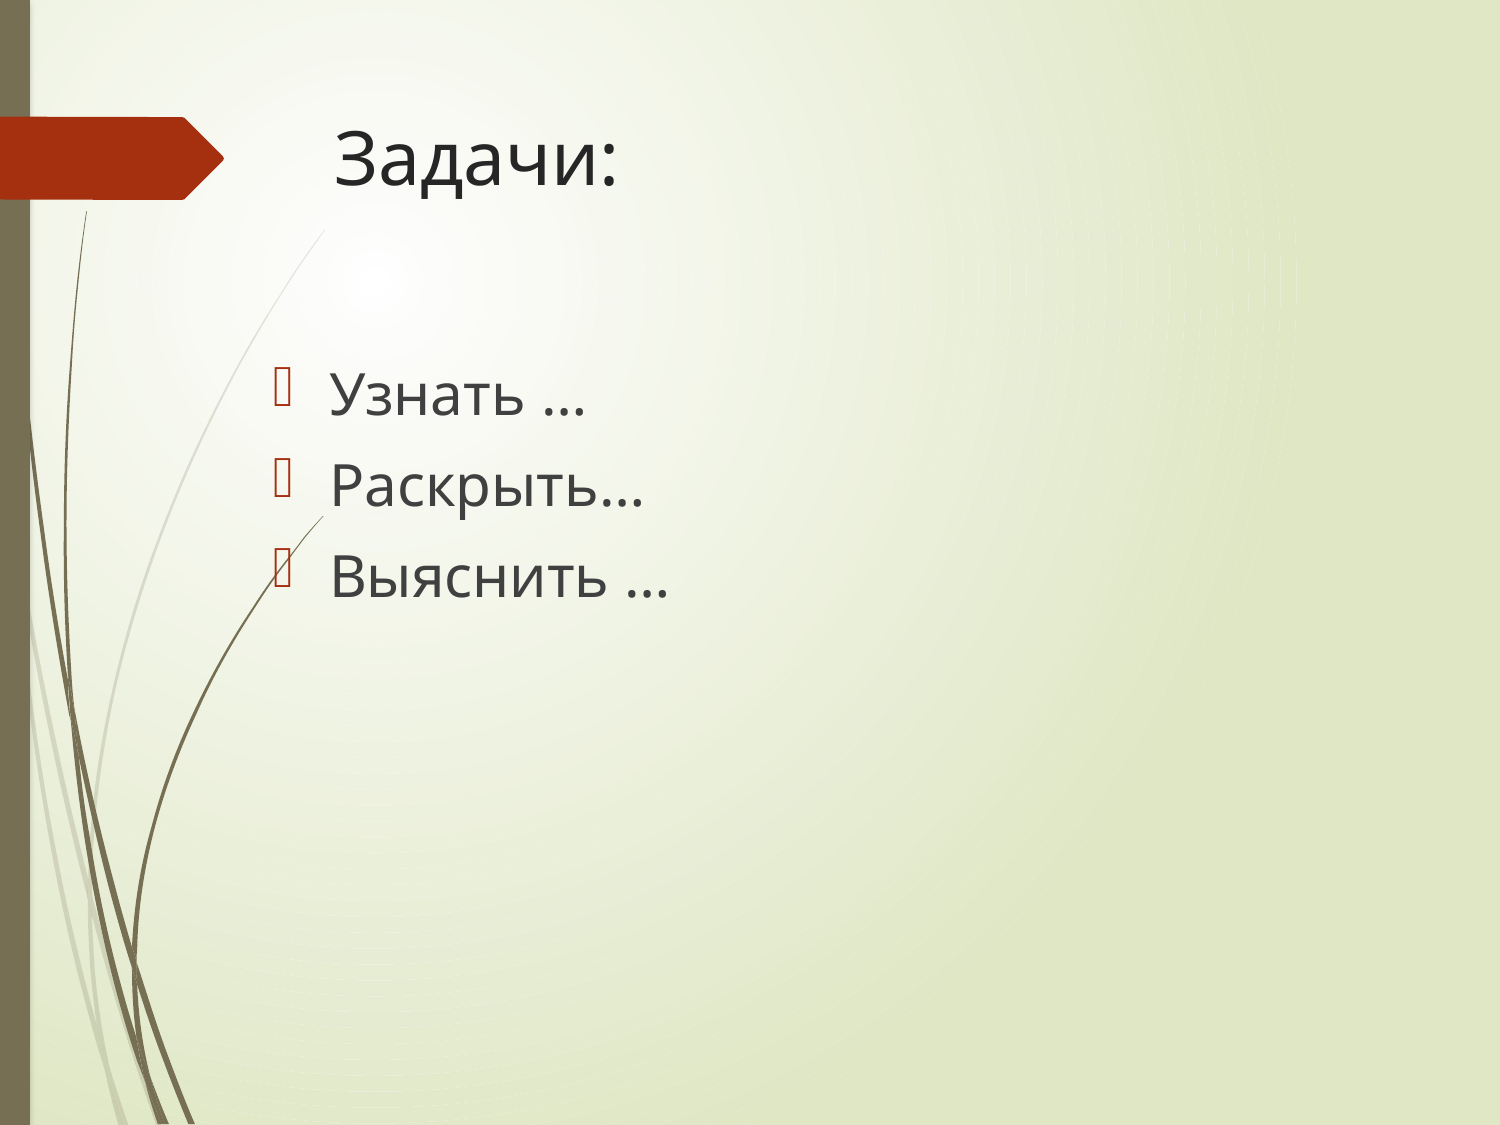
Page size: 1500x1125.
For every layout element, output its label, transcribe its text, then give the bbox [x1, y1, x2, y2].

list Узнать … Раскрыть… Выяснить … [257, 350, 1400, 970]
title Задачи: [319, 102, 1400, 313]
